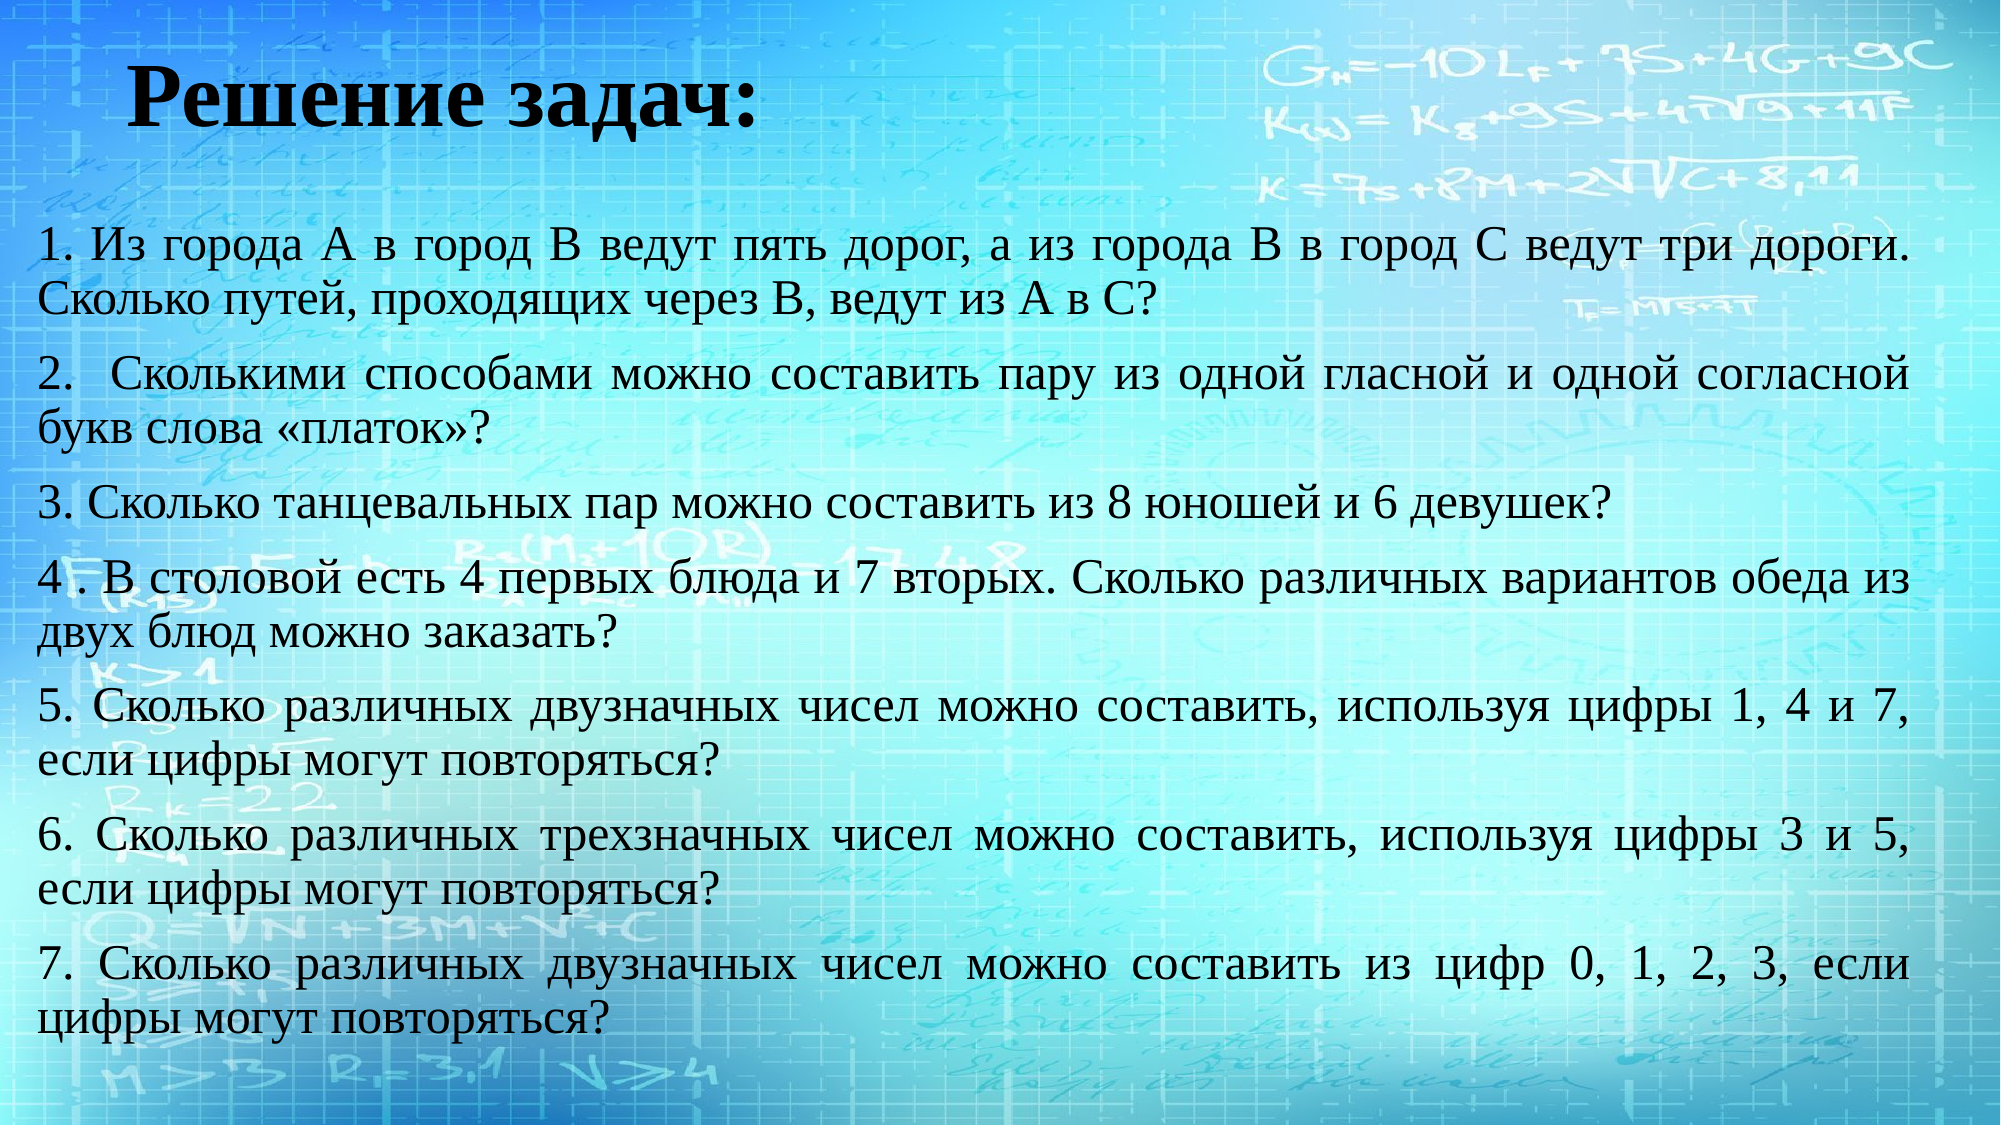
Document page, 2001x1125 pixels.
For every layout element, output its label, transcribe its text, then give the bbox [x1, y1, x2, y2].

title Решение задач: [111, 0, 1837, 194]
picture [0, 0, 2001, 1125]
list 1. Из города А в город В ведут пять дорог, а из города В в город С ведут три дороги. Сколько путей, проходящих через В, ведут из А в С? 2. Сколькими способами можно составить пару из одной гласной и одной согласной букв слова «платок»? 3. Сколько танцевальных пар можно составить из 8 юношей и 6 девушек? 4 . В столовой есть 4 первых блюда и 7 вторых. Сколько различных вариантов обеда из двух блюд можно заказать? 5. Сколько различных двузначных чисел можно составить, используя цифры 1, 4 и 7, если цифры могут повторяться? 6. Сколько различных трехзначных чисел можно составить, используя цифры 3 и 5, если цифры могут повторяться? 7. Сколько различных двузначных чисел можно составить из цифр 0, 1, 2, 3, если цифры могут повторяться? [22, 210, 1927, 1074]
